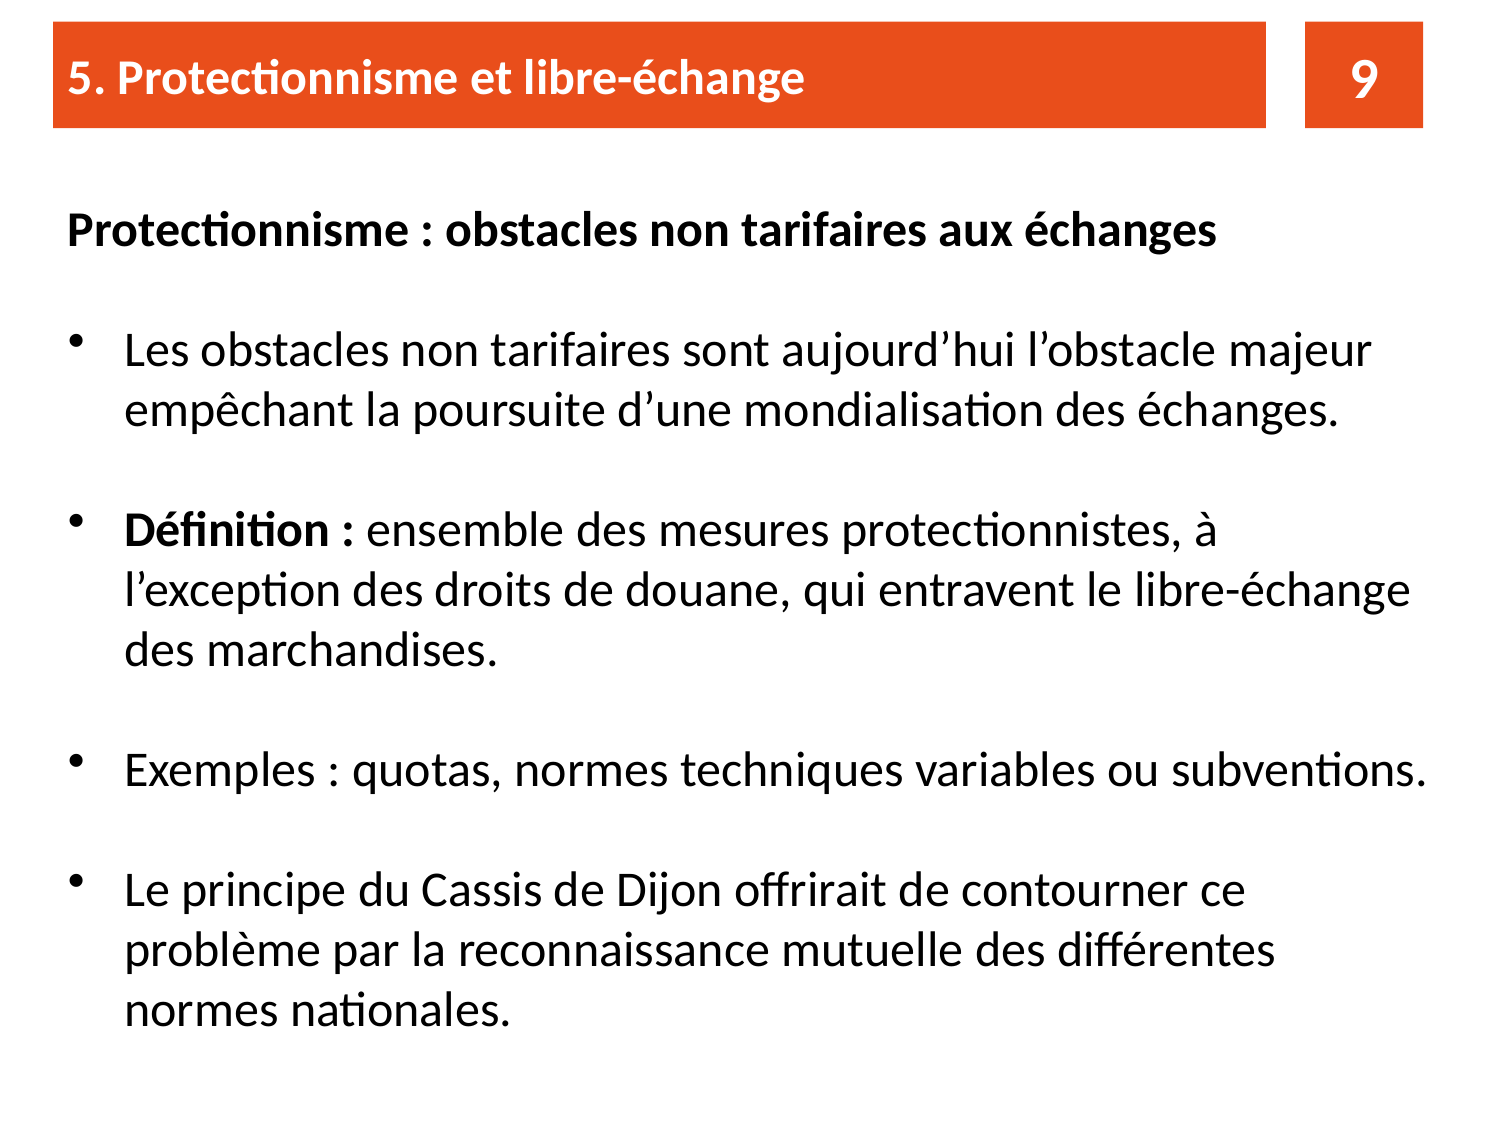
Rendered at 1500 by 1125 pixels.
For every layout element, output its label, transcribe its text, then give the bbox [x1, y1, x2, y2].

text_box Protectionnisme : obstacles non tarifaires aux échanges Les obstacles non tarifaires sont aujourd’hui l’obstacle majeur empêchant la poursuite d’une mondialisation des échanges. Définition : ensemble des mesures protectionnistes, à l’exception des droits de douane, qui entravent le libre-échange des marchandises. Exemples : quotas, normes techniques variables ou subventions. Le principe du Cassis de Dijon offrirait de contourner ce problème par la reconnaissance mutuelle des différentes normes nationales. [53, 128, 1447, 1044]
text_box 9 [1305, 21, 1424, 128]
text_box 5. Protectionnisme et libre-échange [53, 21, 1266, 129]
